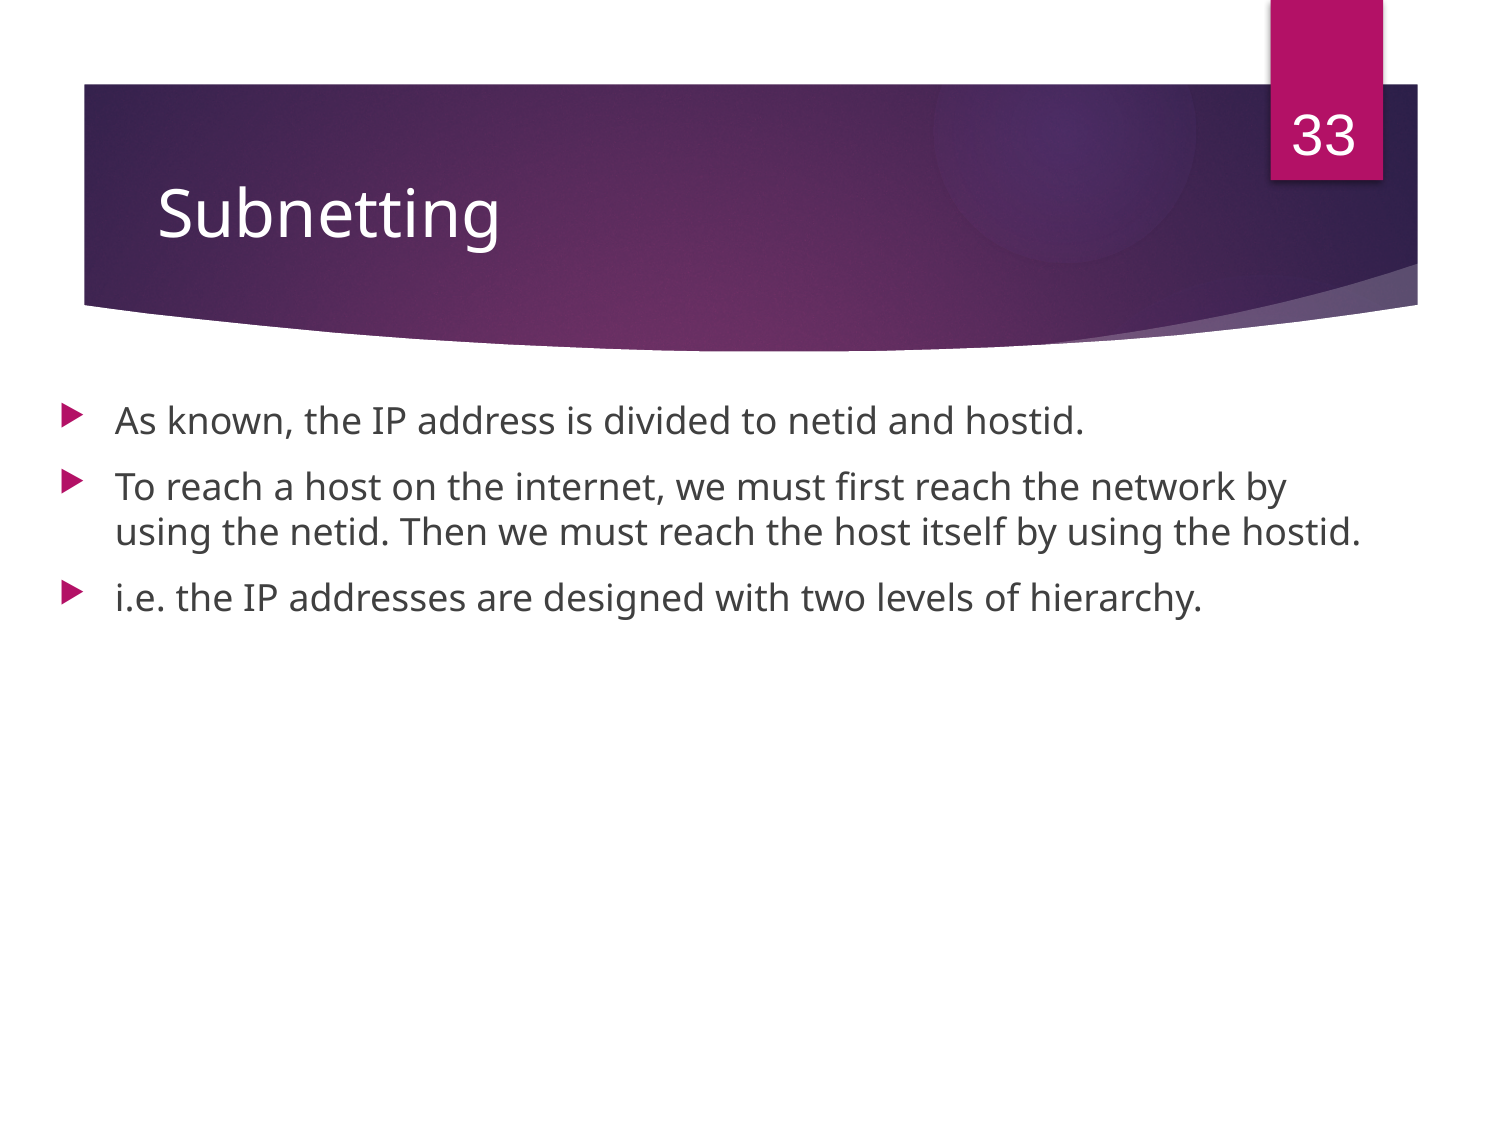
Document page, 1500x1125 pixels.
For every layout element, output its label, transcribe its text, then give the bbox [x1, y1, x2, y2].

slide_number 33 [1259, 48, 1390, 175]
list As known, the IP address is divided to netid and hostid. To reach a host on the internet, we must first reach the network by using the netid. Then we must reach the host itself by using the hostid. i.e. the IP addresses are designed with two levels of hierarchy. [43, 389, 1390, 969]
title Subnetting [142, 152, 1183, 269]
